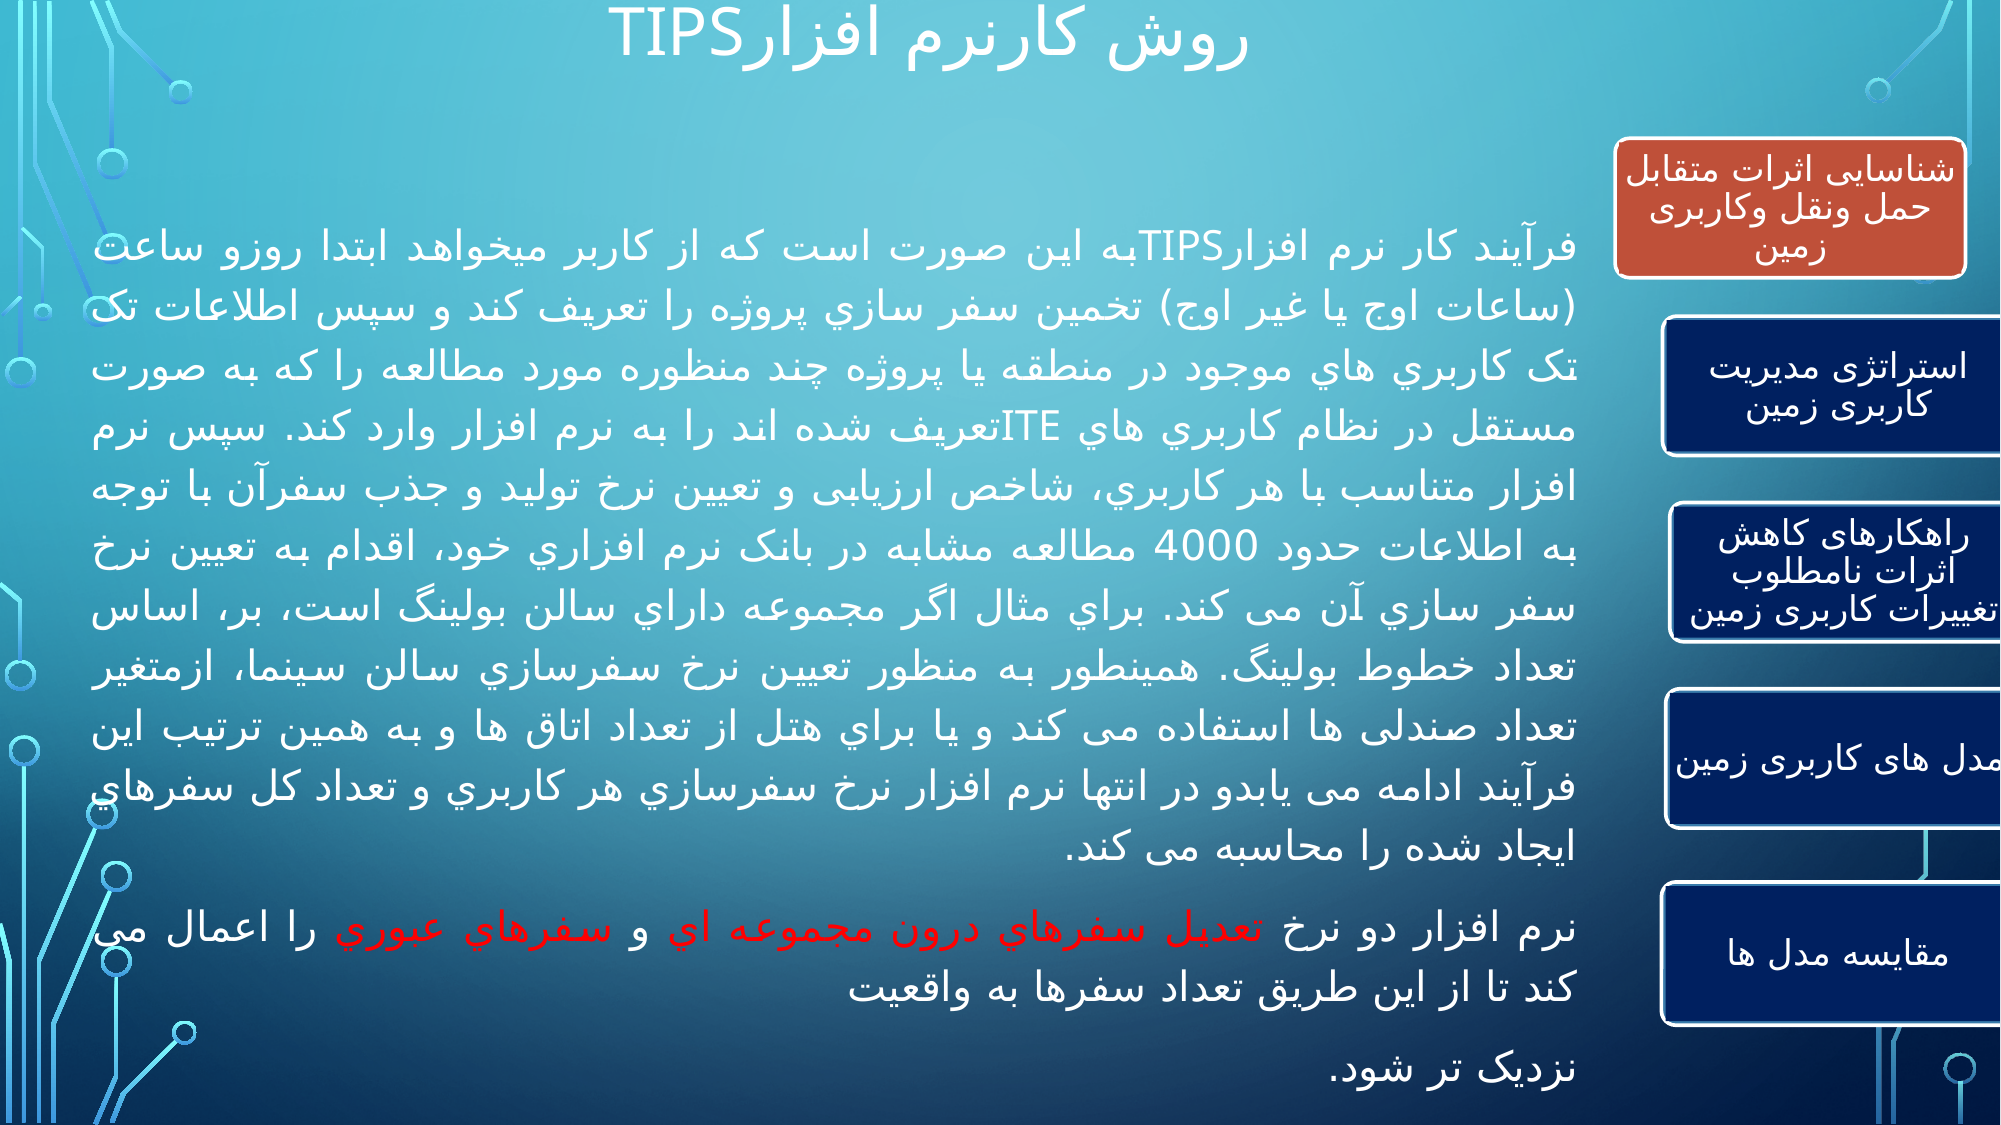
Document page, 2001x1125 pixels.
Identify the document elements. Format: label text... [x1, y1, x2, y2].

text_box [1662, 315, 2000, 456]
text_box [1614, 138, 1966, 278]
list فرآیند کار نرم افزارTIPSبه این صورت است که از کاربر میخواهد ابتدا روزو ساعت (ساعات اوج یا غیر اوج) تخمین سفر سازي پروژه را تعریف کند و سپس اطلاعات تک تک کاربري هاي موجود در منطقه یا پروژه چند منظوره مورد مطالعه را که به صورت مستقل در نظام کاربري هاي ITEتعریف شده اند را به نرم افزار وارد کند. سپس نرم افزار متناسب با هر کاربري، شاخص ارزیابی و تعیین نرخ تولید و جذب سفرآن با توجه به اطلاعات حدود 4000 مطالعه مشابه در بانک نرم افزاري خود، اقدام به تعیین نرخ سفر سازي آن می کند. براي مثال اگر مجموعه داراي سالن بولینگ است، بر، اساس تعداد خطوط بولینگ. همینطور به منظور تعیین نرخ سفرسازي سالن سینما، ازمتغیر تعداد صندلی ها استفاده می کند و یا براي هتل از تعداد اتاق ها و به همین ترتیب این فرآیند ادامه می یابدو در انتها نرم افزار نرخ سفرسازي هر کاربري و تعداد کل سفرهاي ایجاد شده را محاسبه می کند. نرم افزار دو نرخ تعدیل سفرهاي درون مجموعه اي و سفرهاي عبوري را اعمال می کند تا از این طریق تعداد سفرها به واقعیت نزدیک تر شود. [73, 200, 1593, 944]
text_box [1665, 688, 2000, 829]
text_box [1661, 881, 2000, 1026]
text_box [1669, 502, 2000, 643]
title روش کارنرم افزارTIPS [593, 0, 2000, 128]
